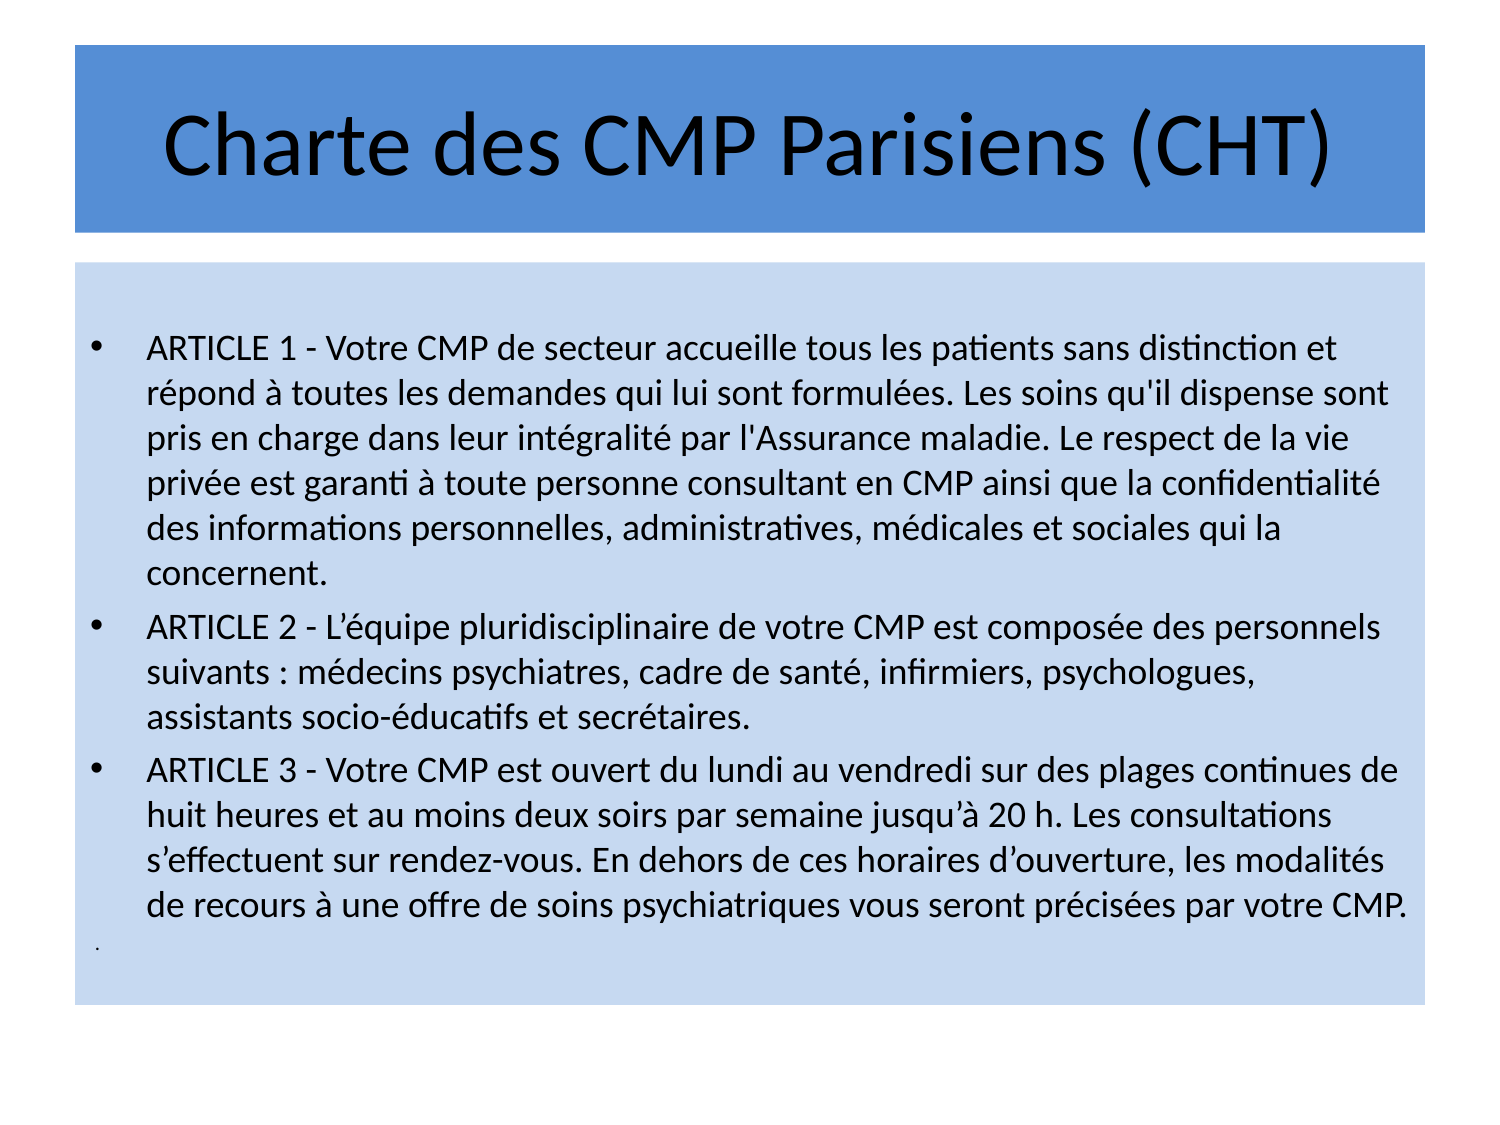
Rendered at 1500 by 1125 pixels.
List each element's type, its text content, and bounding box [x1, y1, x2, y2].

title Charte des CMP Parisiens (CHT) [75, 45, 1425, 233]
list ARTICLE 1 - Votre CMP de secteur accueille tous les patients sans distinction et répond à toutes les demandes qui lui sont formulées. Les soins qu'il dispense sont pris en charge dans leur intégralité par l'Assurance maladie. Le respect de la vie privée est garanti à toute personne consultant en CMP ainsi que la confidentialité des informations personnelles, administratives, médicales et sociales qui la concernent. ARTICLE 2 - L’équipe pluridisciplinaire de votre CMP est composée des personnels suivants : médecins psychiatres, cadre de santé, infirmiers, psychologues, assistants socio-éducatifs et secrétaires. ARTICLE 3 - Votre CMP est ouvert du lundi au vendredi sur des plages continues de huit heures et au moins deux soirs par semaine jusqu’à 20 h. Les consultations s’effectuent sur rendez-vous. En dehors de ces horaires d’ouverture, les modalités de recours à une offre de soins psychiatriques vous seront précisées par votre CMP. . [75, 262, 1425, 1005]
